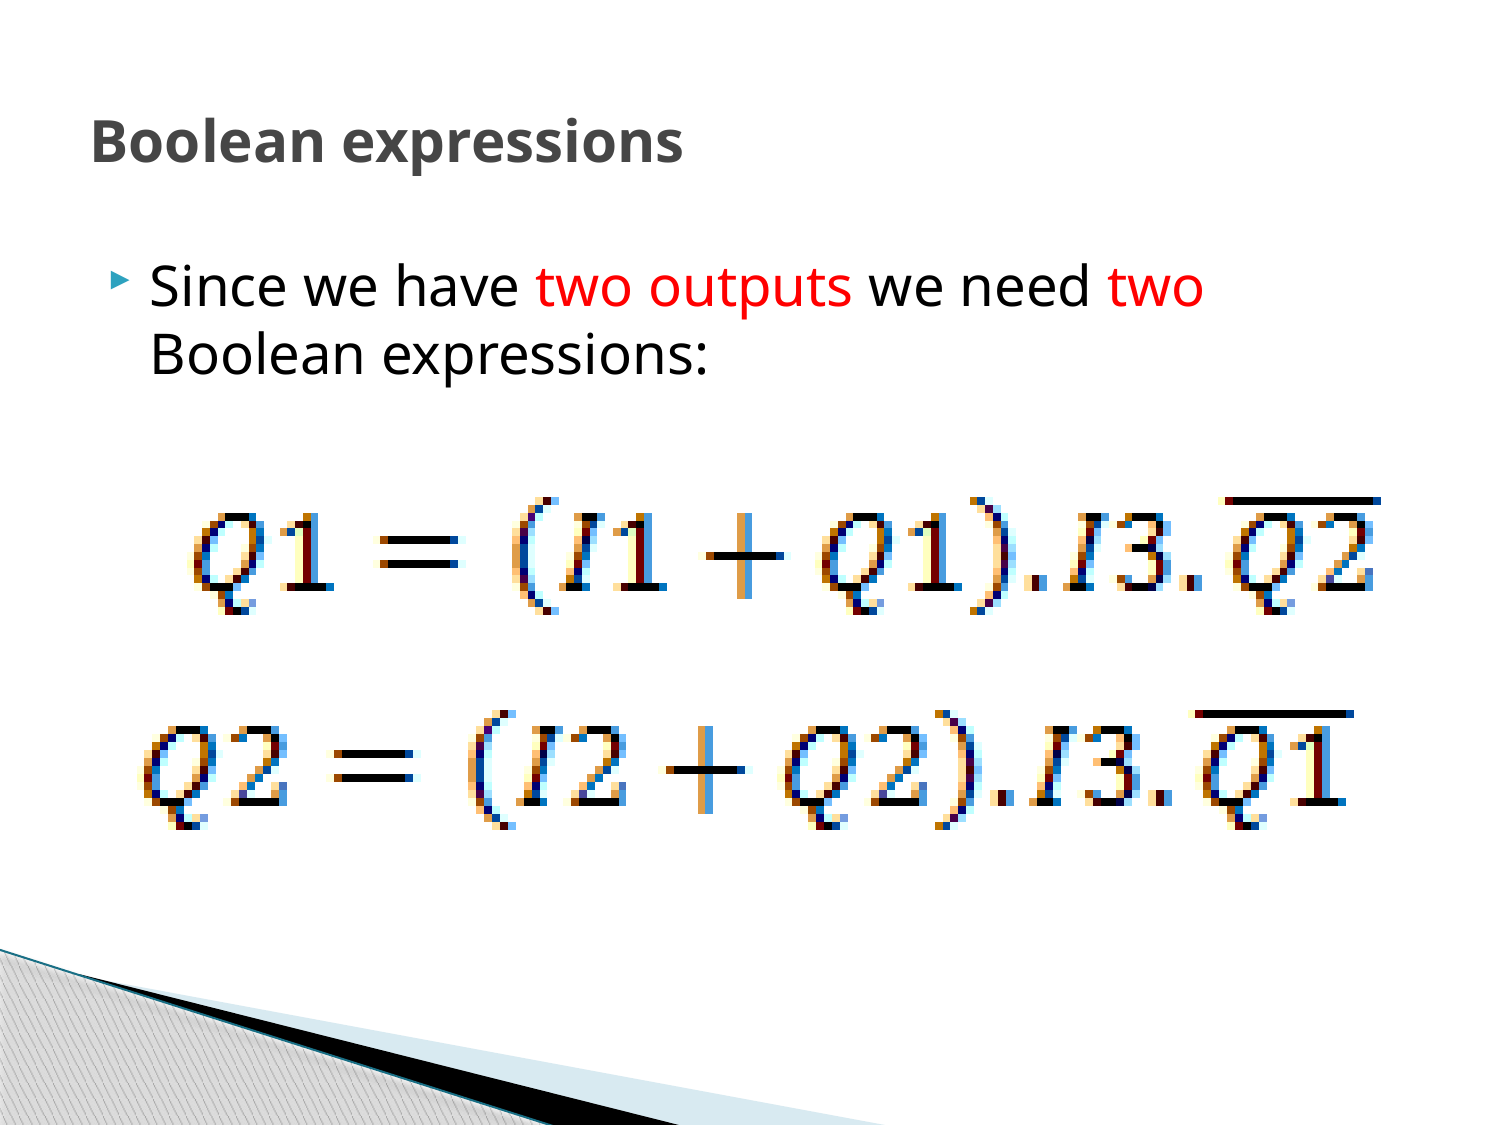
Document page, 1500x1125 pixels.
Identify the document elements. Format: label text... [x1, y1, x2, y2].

picture [137, 687, 1354, 838]
picture [187, 474, 1381, 623]
list Since we have two outputs we need two Boolean expressions: [75, 243, 1425, 986]
title Boolean expressions [75, 45, 1425, 233]
